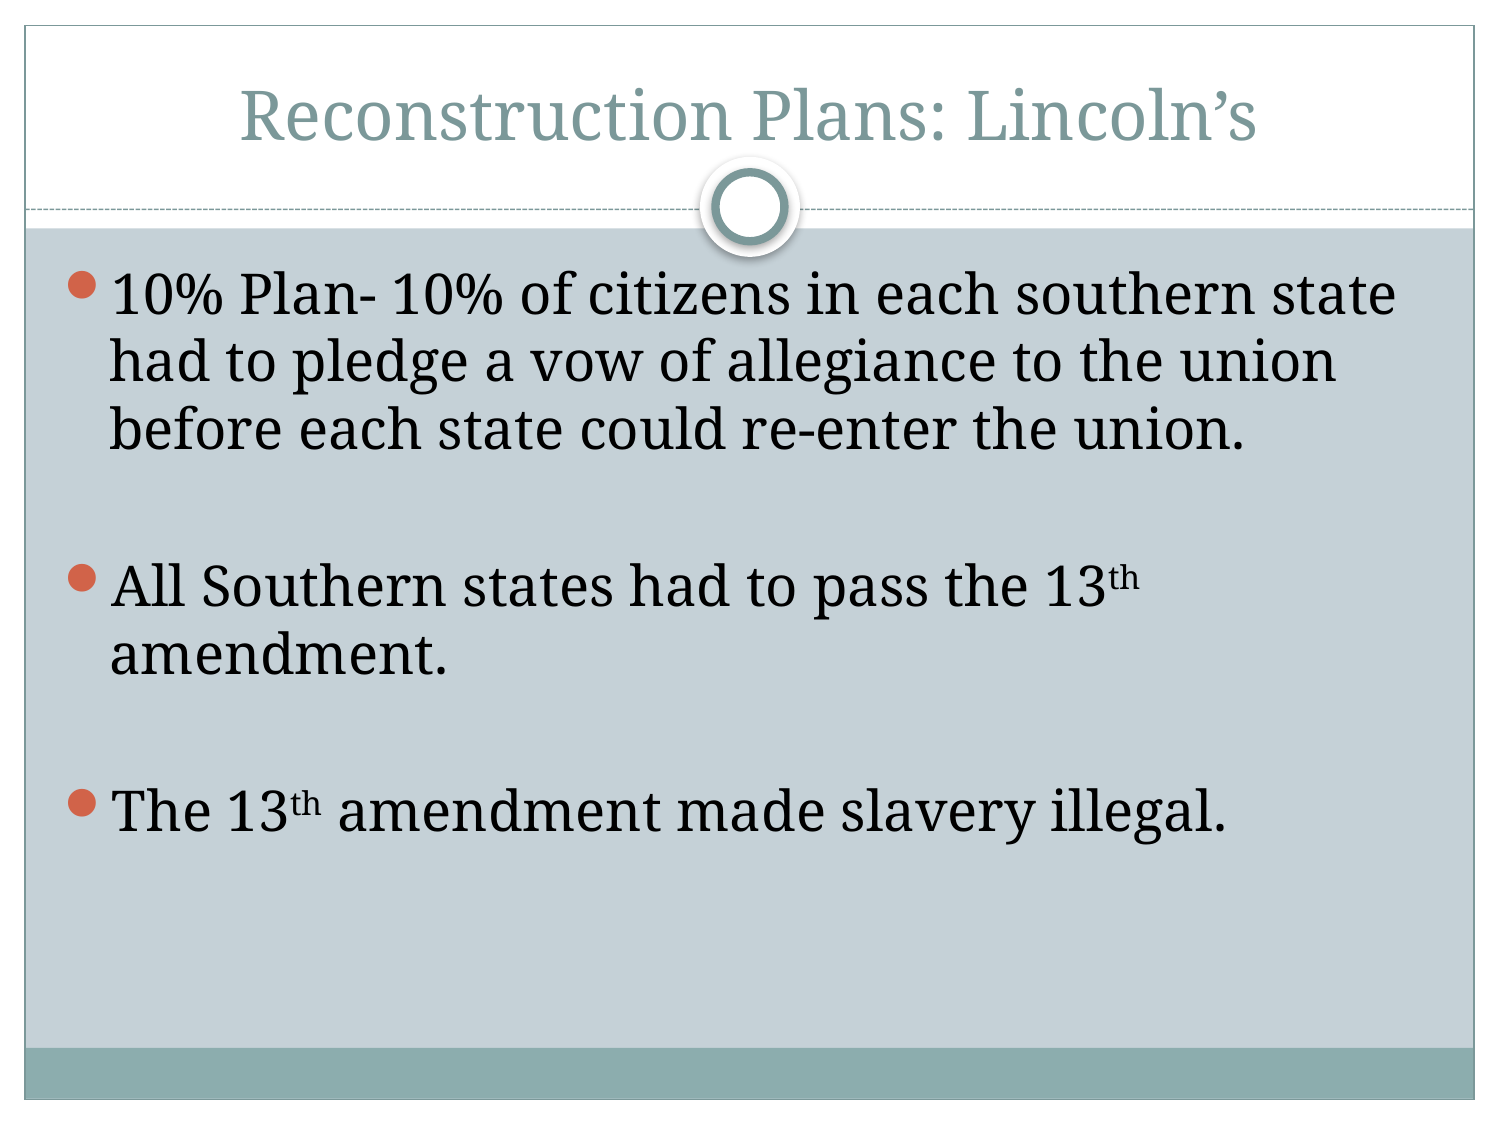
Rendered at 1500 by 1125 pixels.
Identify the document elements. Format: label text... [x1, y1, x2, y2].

list 10% Plan- 10% of citizens in each southern state had to pledge a vow of allegiance to the union before each state could re-enter the union. All Southern states had to pass the 13th amendment. The 13th amendment made slavery illegal. [49, 250, 1445, 1001]
title Reconstruction Plans: Lincoln’s [49, 37, 1450, 162]
